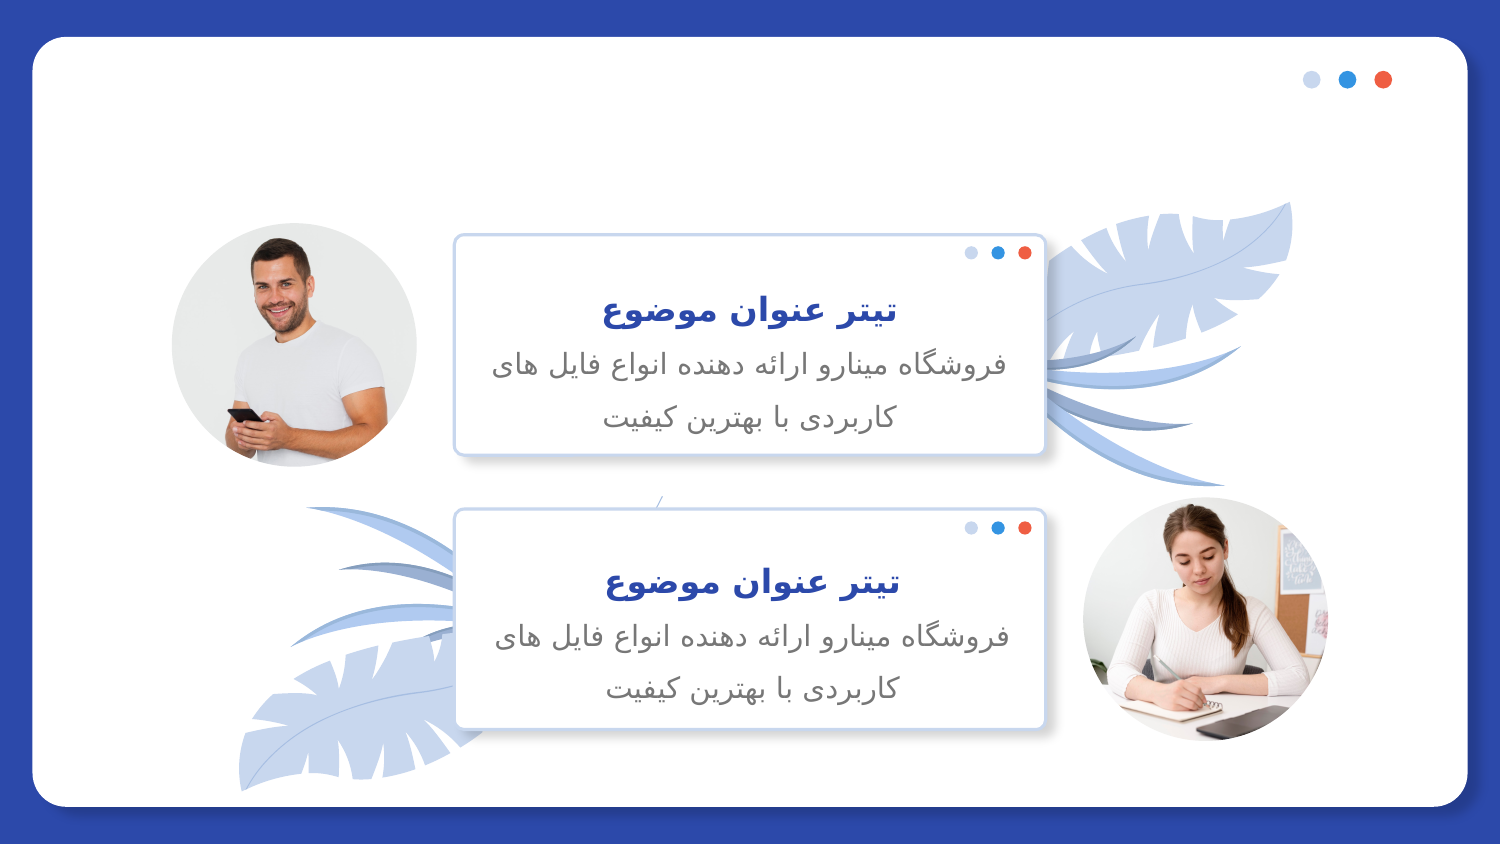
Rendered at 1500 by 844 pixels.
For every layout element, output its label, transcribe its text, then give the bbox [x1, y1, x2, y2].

text_box تیتر عنوان موضوع فروشگاه مینارو ارائه دهنده انواع فایل های کاربردی با بهترین کیفیت [470, 532, 1035, 713]
text_box تیتر عنوان موضوع فروشگاه مینارو ارائه دهنده انواع فایل های کاربردی با بهترین کیفیت [467, 260, 1032, 441]
picture [171, 222, 417, 467]
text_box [964, 521, 1032, 535]
text_box [454, 509, 1046, 730]
text_box [454, 234, 1046, 456]
picture [1082, 497, 1329, 742]
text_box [964, 245, 1032, 260]
